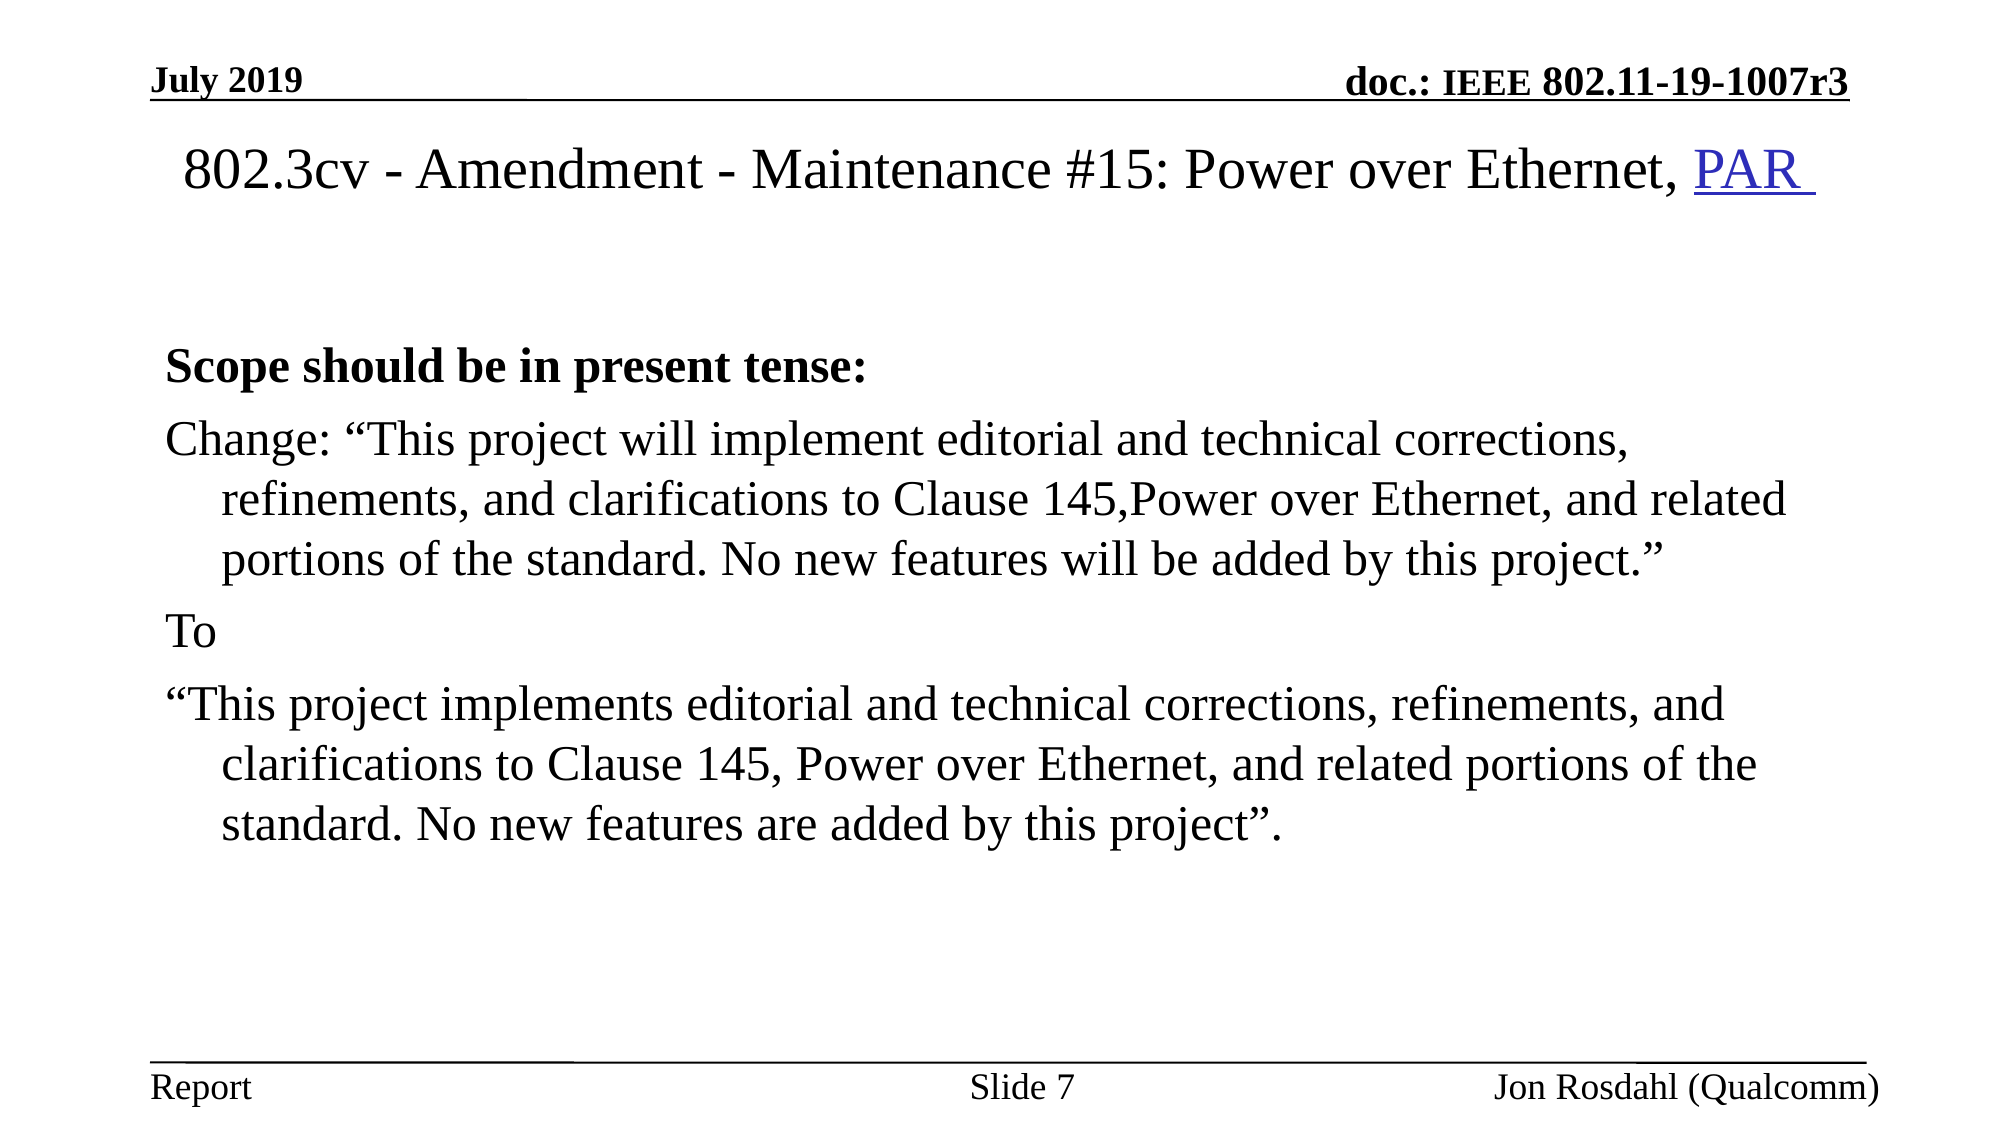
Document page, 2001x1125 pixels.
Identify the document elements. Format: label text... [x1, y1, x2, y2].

footer Jon Rosdahl (Qualcomm) [1436, 1061, 1881, 1108]
slide_number Slide 7 [950, 1061, 1095, 1125]
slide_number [149, 49, 431, 100]
title 802.3cv - Amendment - Maintenance #15: Power over Ethernet, PAR [149, 112, 1850, 288]
list Scope should be in present tense: Change: “This project will implement editorial and technical corrections, refinements, and clarifications to Clause 145,Power over Ethernet, and related portions of the standard. No new features will be added by this project.” To “This project implements editorial and technical corrections, refinements, and clarifications to Clause 145, Power over Ethernet, and related portions of the standard. No new features are added by this project”. [149, 324, 1850, 1000]
